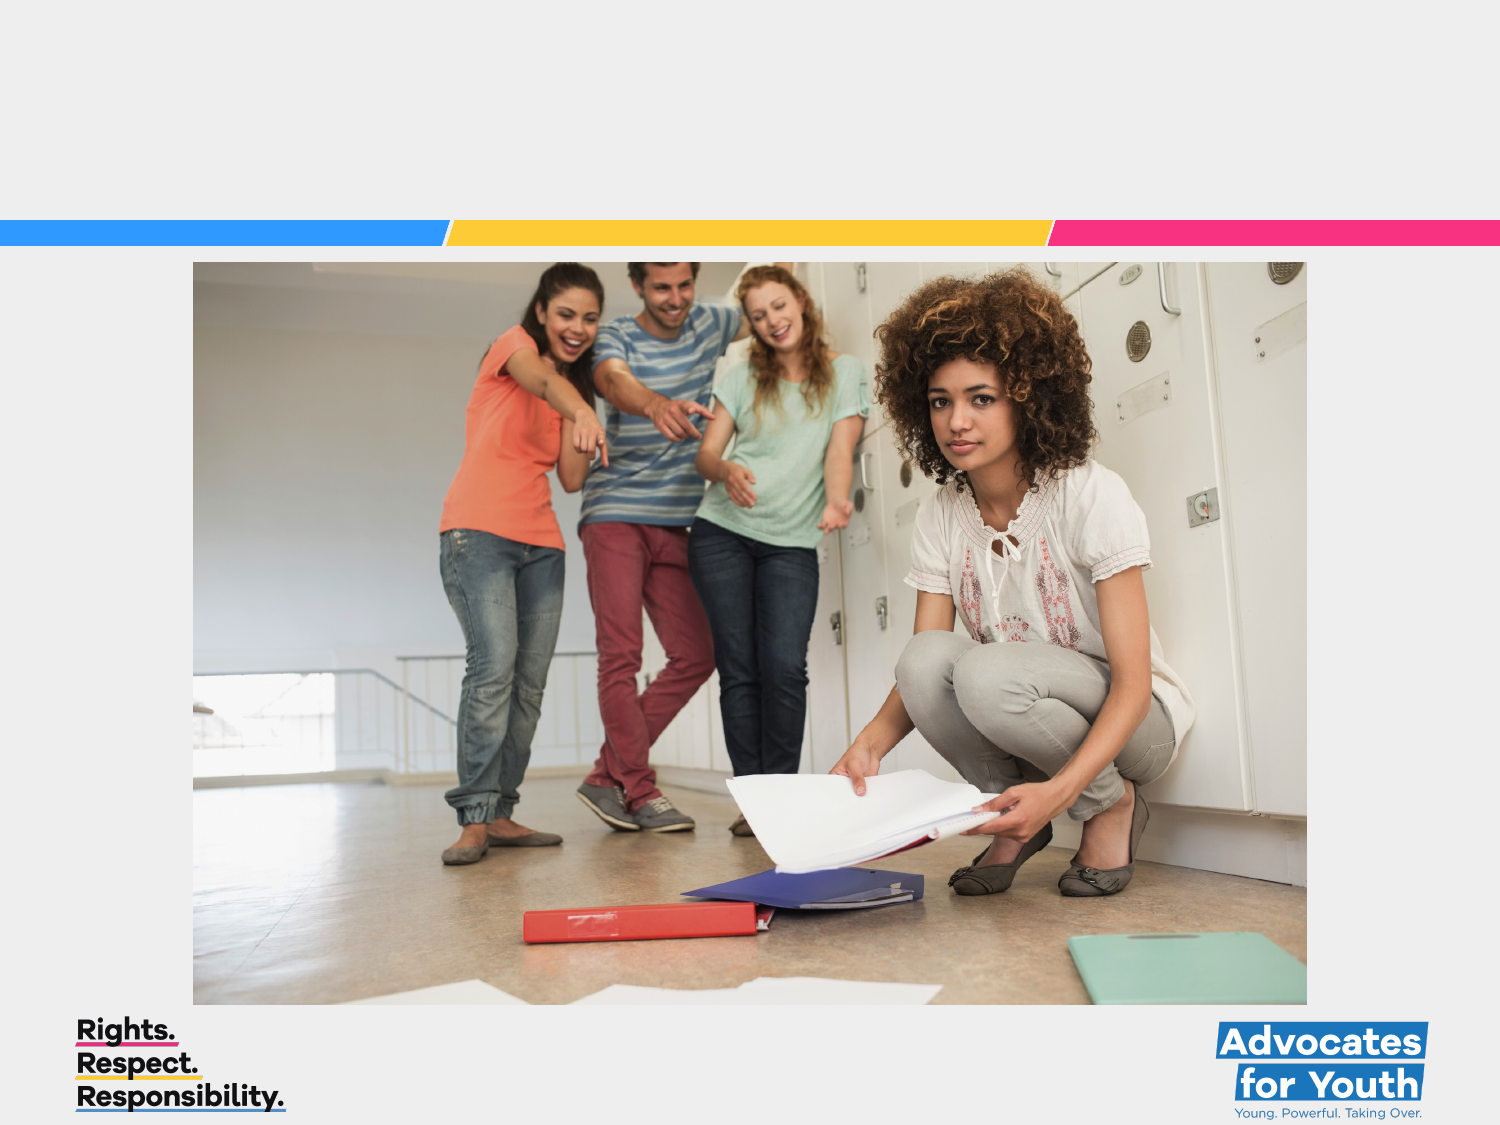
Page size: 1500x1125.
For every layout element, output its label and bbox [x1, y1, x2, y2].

list [192, 262, 1307, 1006]
picture [0, 207, 1500, 258]
